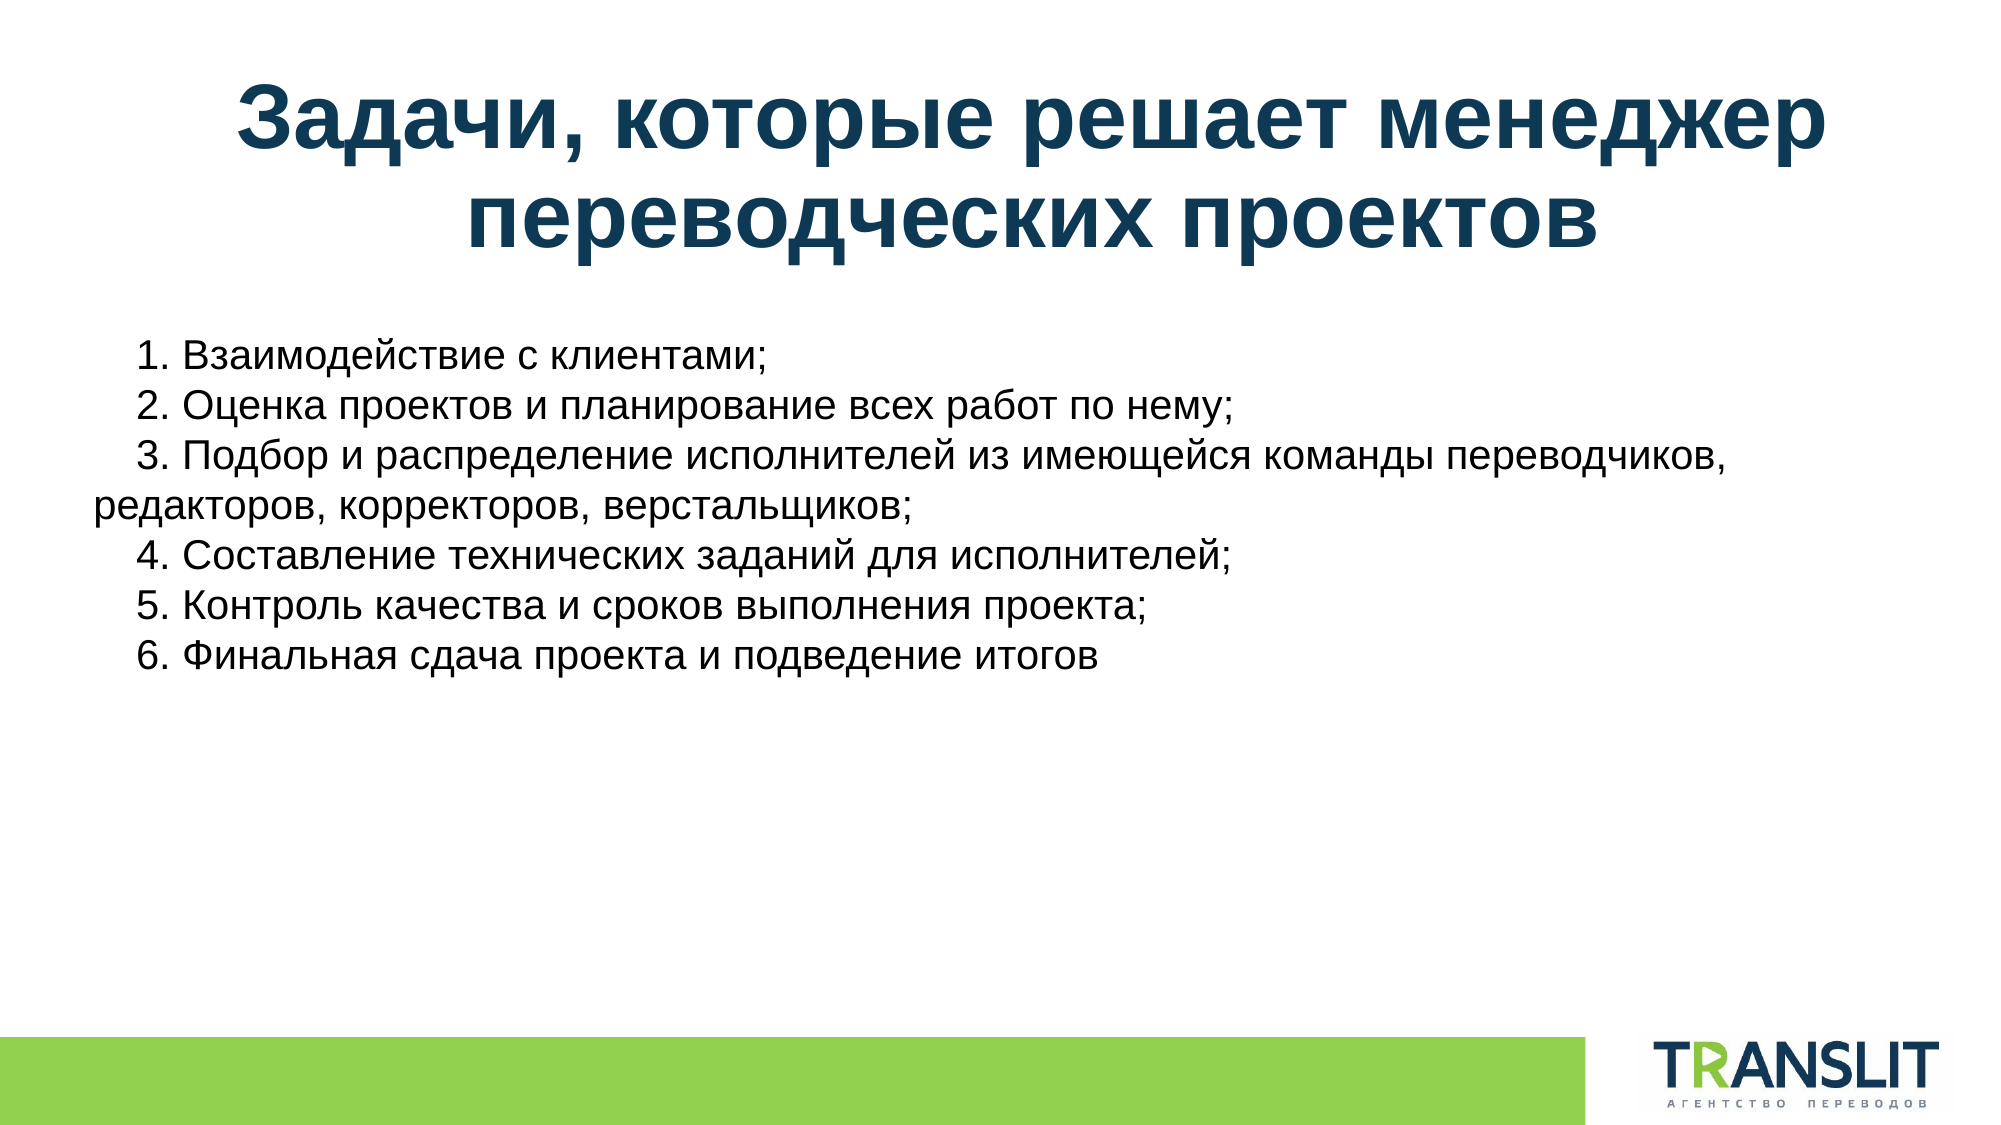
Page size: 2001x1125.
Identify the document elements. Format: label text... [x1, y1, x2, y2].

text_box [0, 1028, 1955, 1125]
text_box Взаимодействие с клиентами; Оценка проектов и планирование всех работ по нему; Подбор и распределение исполнителей из имеющейся команды переводчиков, редакторов, корректоров, верстальщиков; Составление технических заданий для исполнителей; Контроль качества и сроков выполнения проекта; Финальная сдача проекта и подведение итогов [63, 320, 1822, 775]
title Задачи, которые решает менеджер переводческих проектов [133, 59, 1934, 278]
